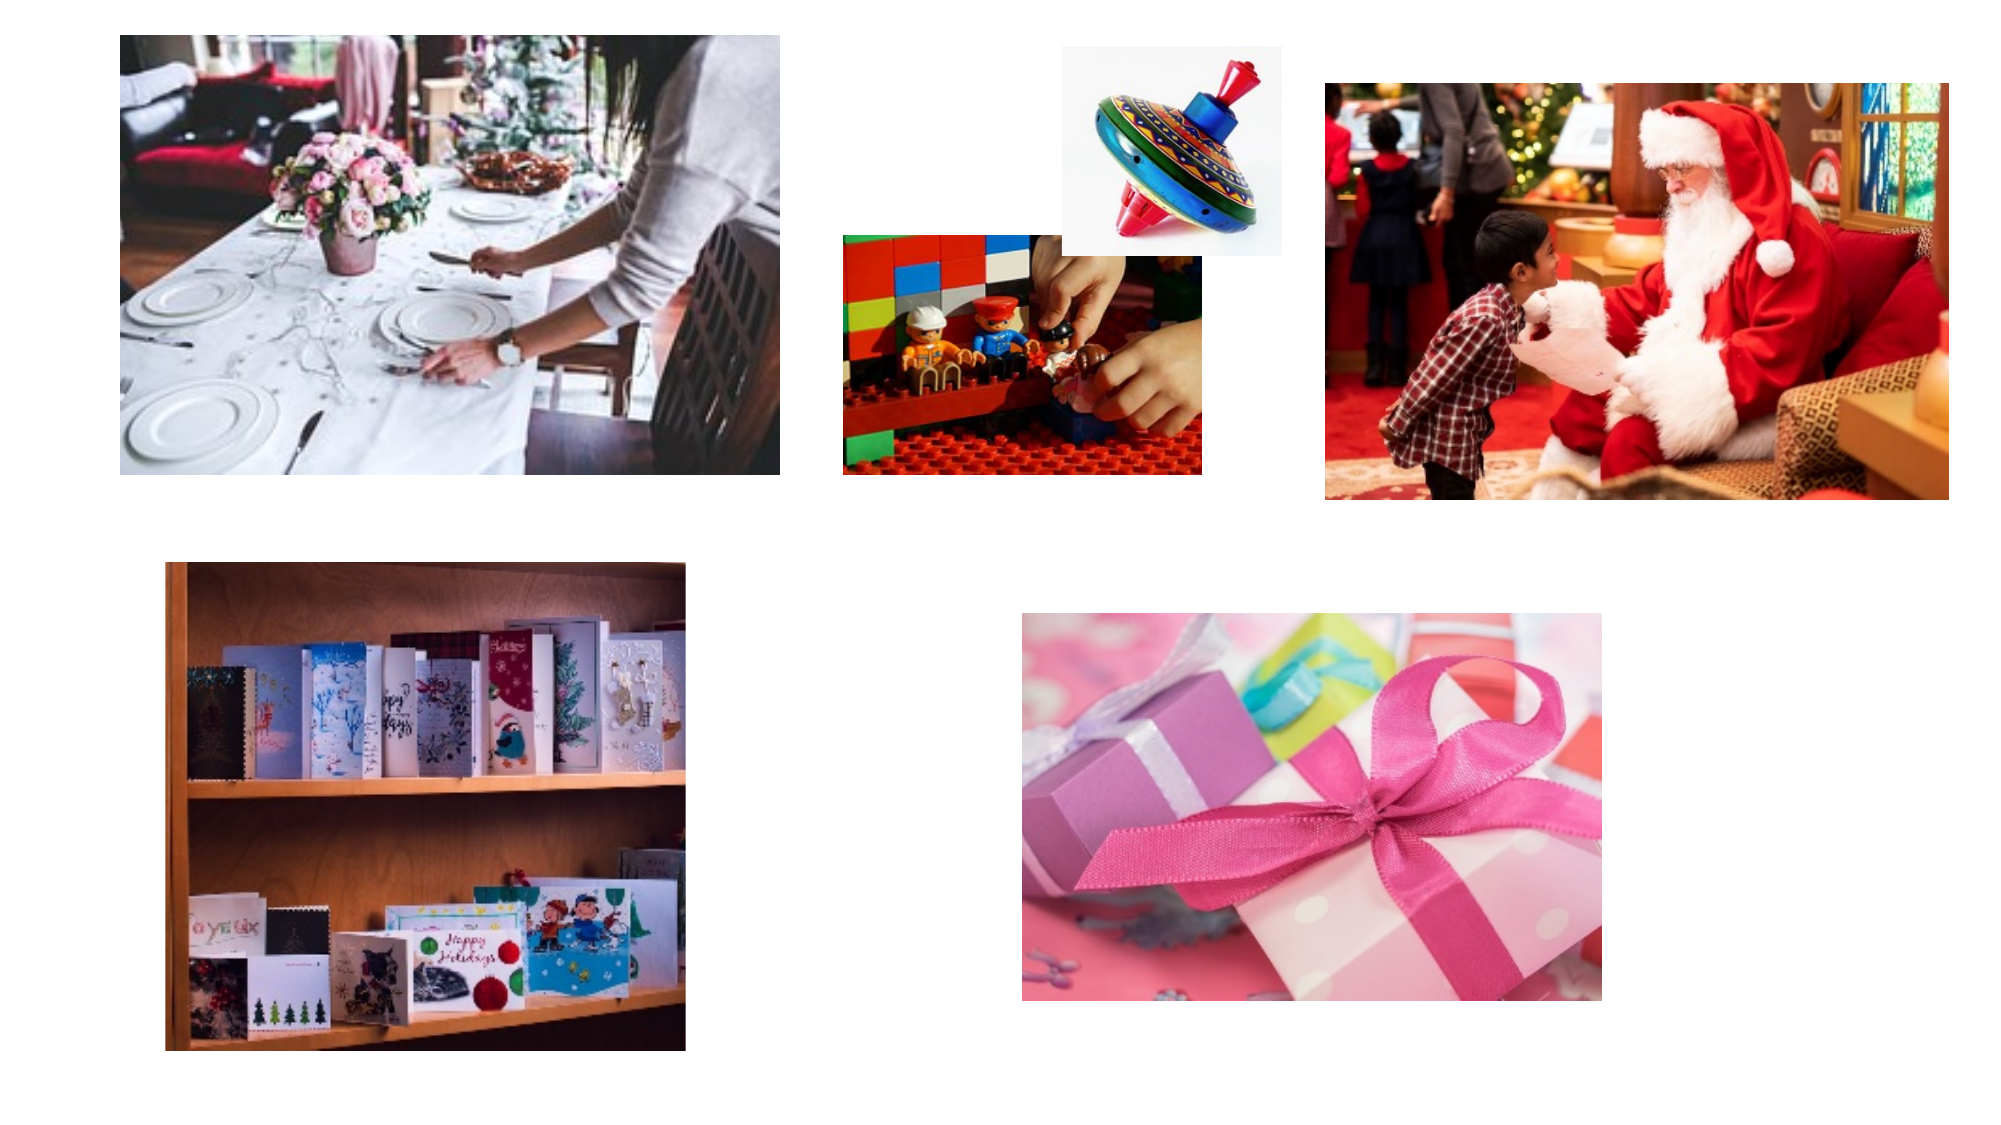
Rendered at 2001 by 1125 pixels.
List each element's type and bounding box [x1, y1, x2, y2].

picture [165, 562, 686, 1051]
picture [1325, 83, 1949, 500]
picture [843, 46, 1282, 475]
picture [120, 35, 780, 475]
picture [1022, 613, 1602, 1001]
